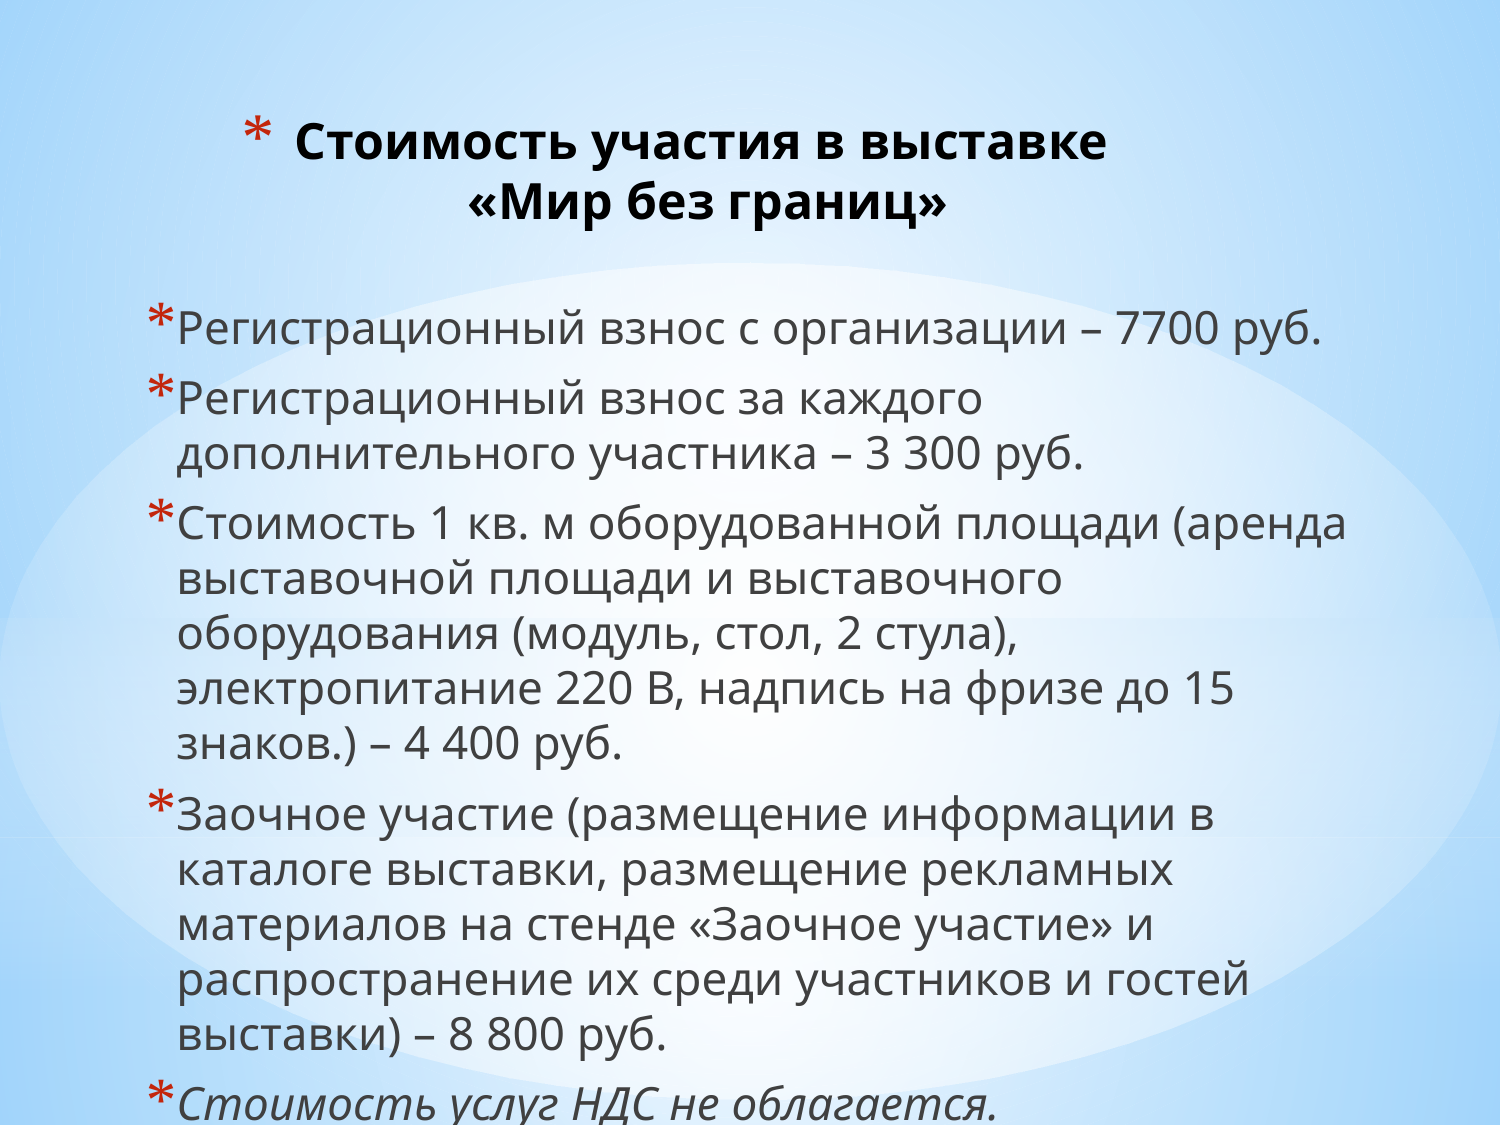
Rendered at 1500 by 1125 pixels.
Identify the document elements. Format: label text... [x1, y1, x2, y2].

title Стоимость участия в выставке «Мир без границ» [147, 101, 1216, 290]
list Регистрационный взнос с организации – 7700 руб. Регистрационный взнос за каждого дополнительного участника – 3 300 руб. Стоимость 1 кв. м оборудованной площади (аренда выставочной площади и выставочного оборудования (модуль, стол, 2 стула), электропитание 220 В, надпись на фризе до 15 знаков.) – 4 400 руб. Заочное участие (размещение информации в каталоге выставки, размещение рекламных материалов на стенде «Заочное участие» и распространение их среди участников и гостей выставки) – 8 800 руб. Стоимость услуг НДС не облагается. [123, 290, 1400, 1071]
